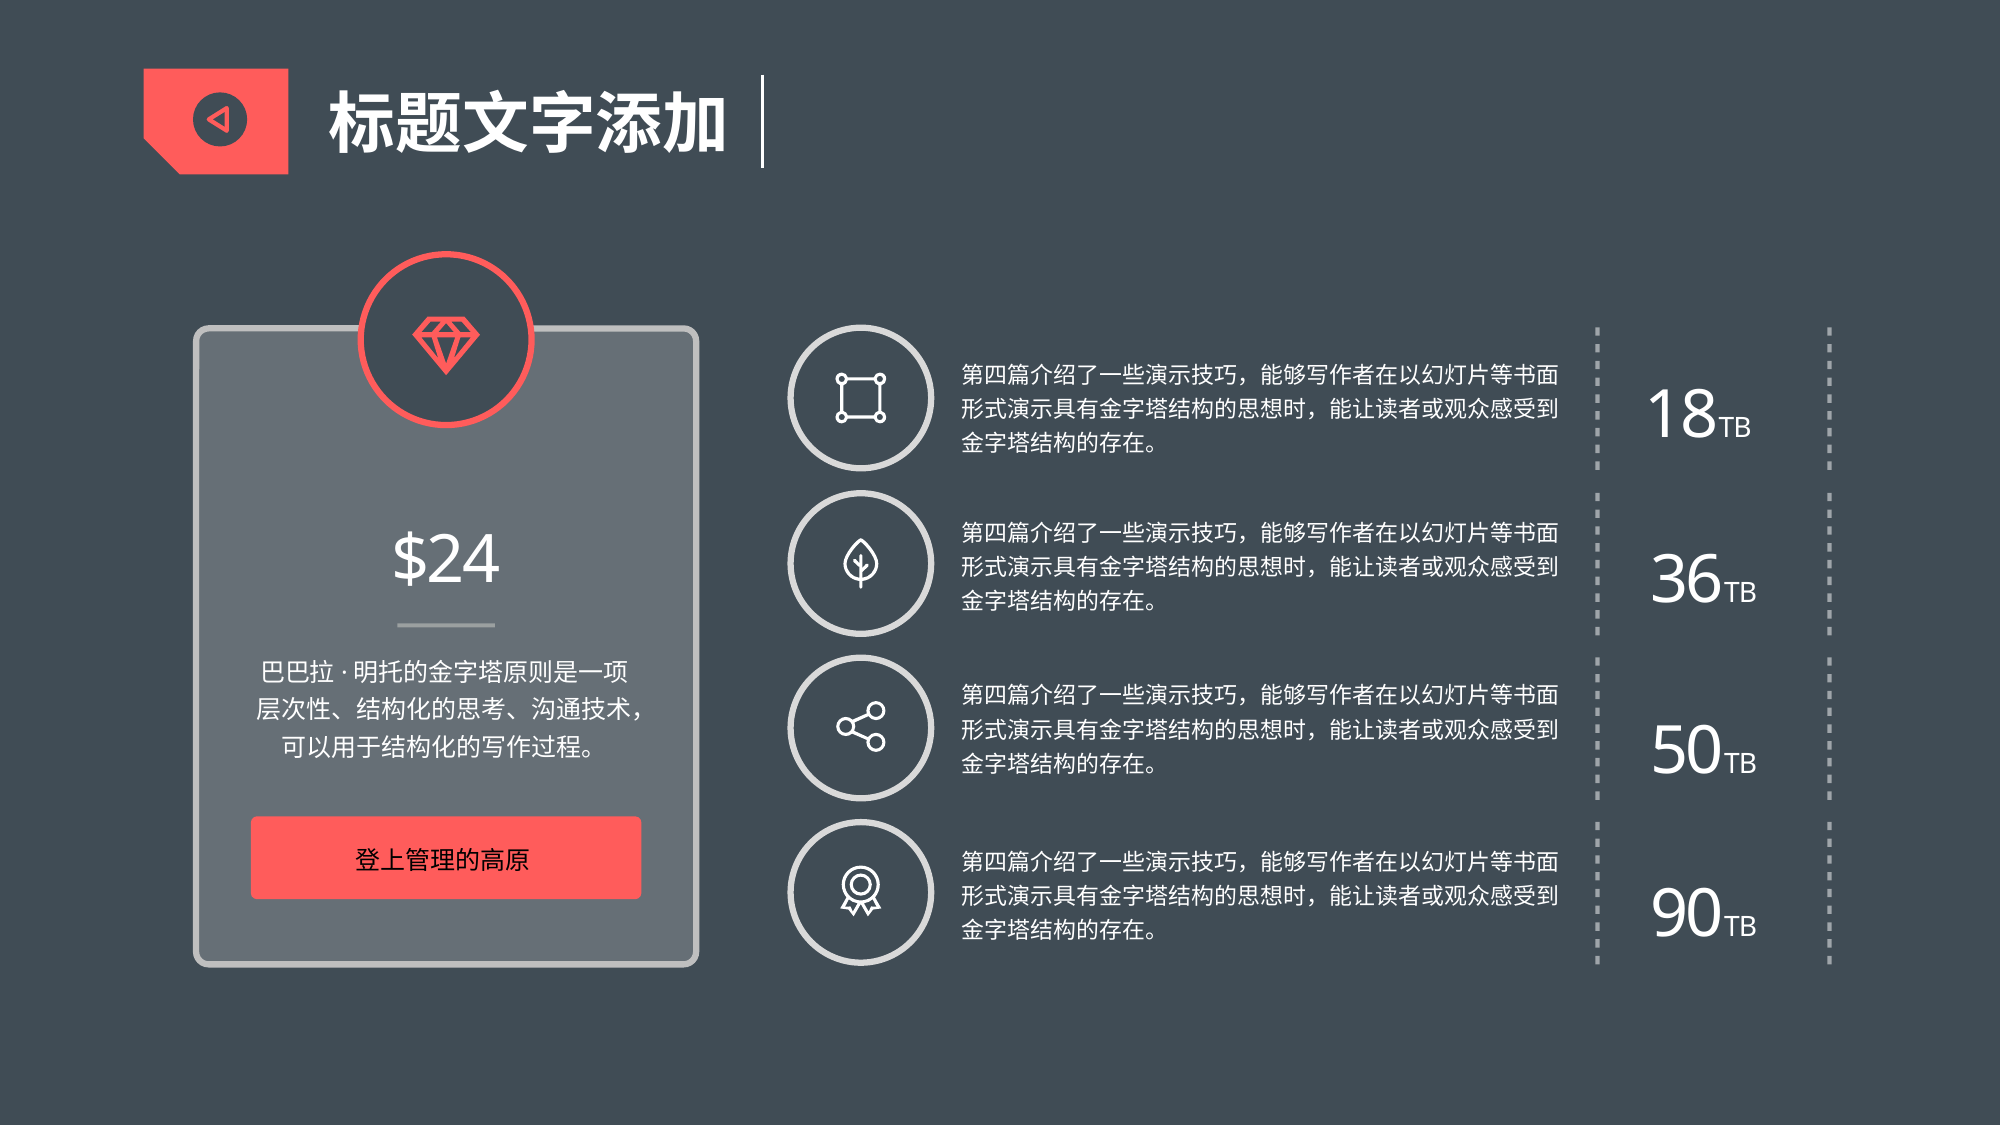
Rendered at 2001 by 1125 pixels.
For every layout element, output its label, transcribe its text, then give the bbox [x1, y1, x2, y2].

text_box [790, 822, 932, 963]
text_box 36TB [1644, 529, 1764, 622]
text_box 18TB [1638, 364, 1758, 457]
text_box 第四篇介绍了一些演示技巧，能够写作者在以幻灯片等书面形式演示具有金字塔结构的思想时，能让读者或观众感受到金字塔结构的存在。 [947, 832, 1579, 951]
text_box [836, 701, 886, 752]
text_box 第四篇介绍了一些演示技巧，能够写作者在以幻灯片等书面形式演示具有金字塔结构的思想时，能让读者或观众感受到金字塔结构的存在。 [947, 345, 1579, 464]
text_box [790, 493, 932, 634]
text_box [843, 538, 879, 589]
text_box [143, 68, 763, 175]
text_box [840, 865, 882, 917]
text_box 90TB [1644, 863, 1764, 956]
text_box 第四篇介绍了一些演示技巧，能够写作者在以幻灯片等书面形式演示具有金字塔结构的思想时，能让读者或观众感受到金字塔结构的存在。 [947, 666, 1579, 785]
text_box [196, 254, 697, 965]
text_box 50TB [1644, 701, 1764, 793]
text_box [790, 657, 932, 799]
text_box [835, 372, 887, 424]
text_box [790, 327, 932, 469]
text_box 第四篇介绍了一些演示技巧，能够写作者在以幻灯片等书面形式演示具有金字塔结构的思想时，能让读者或观众感受到金字塔结构的存在。 [947, 503, 1579, 622]
